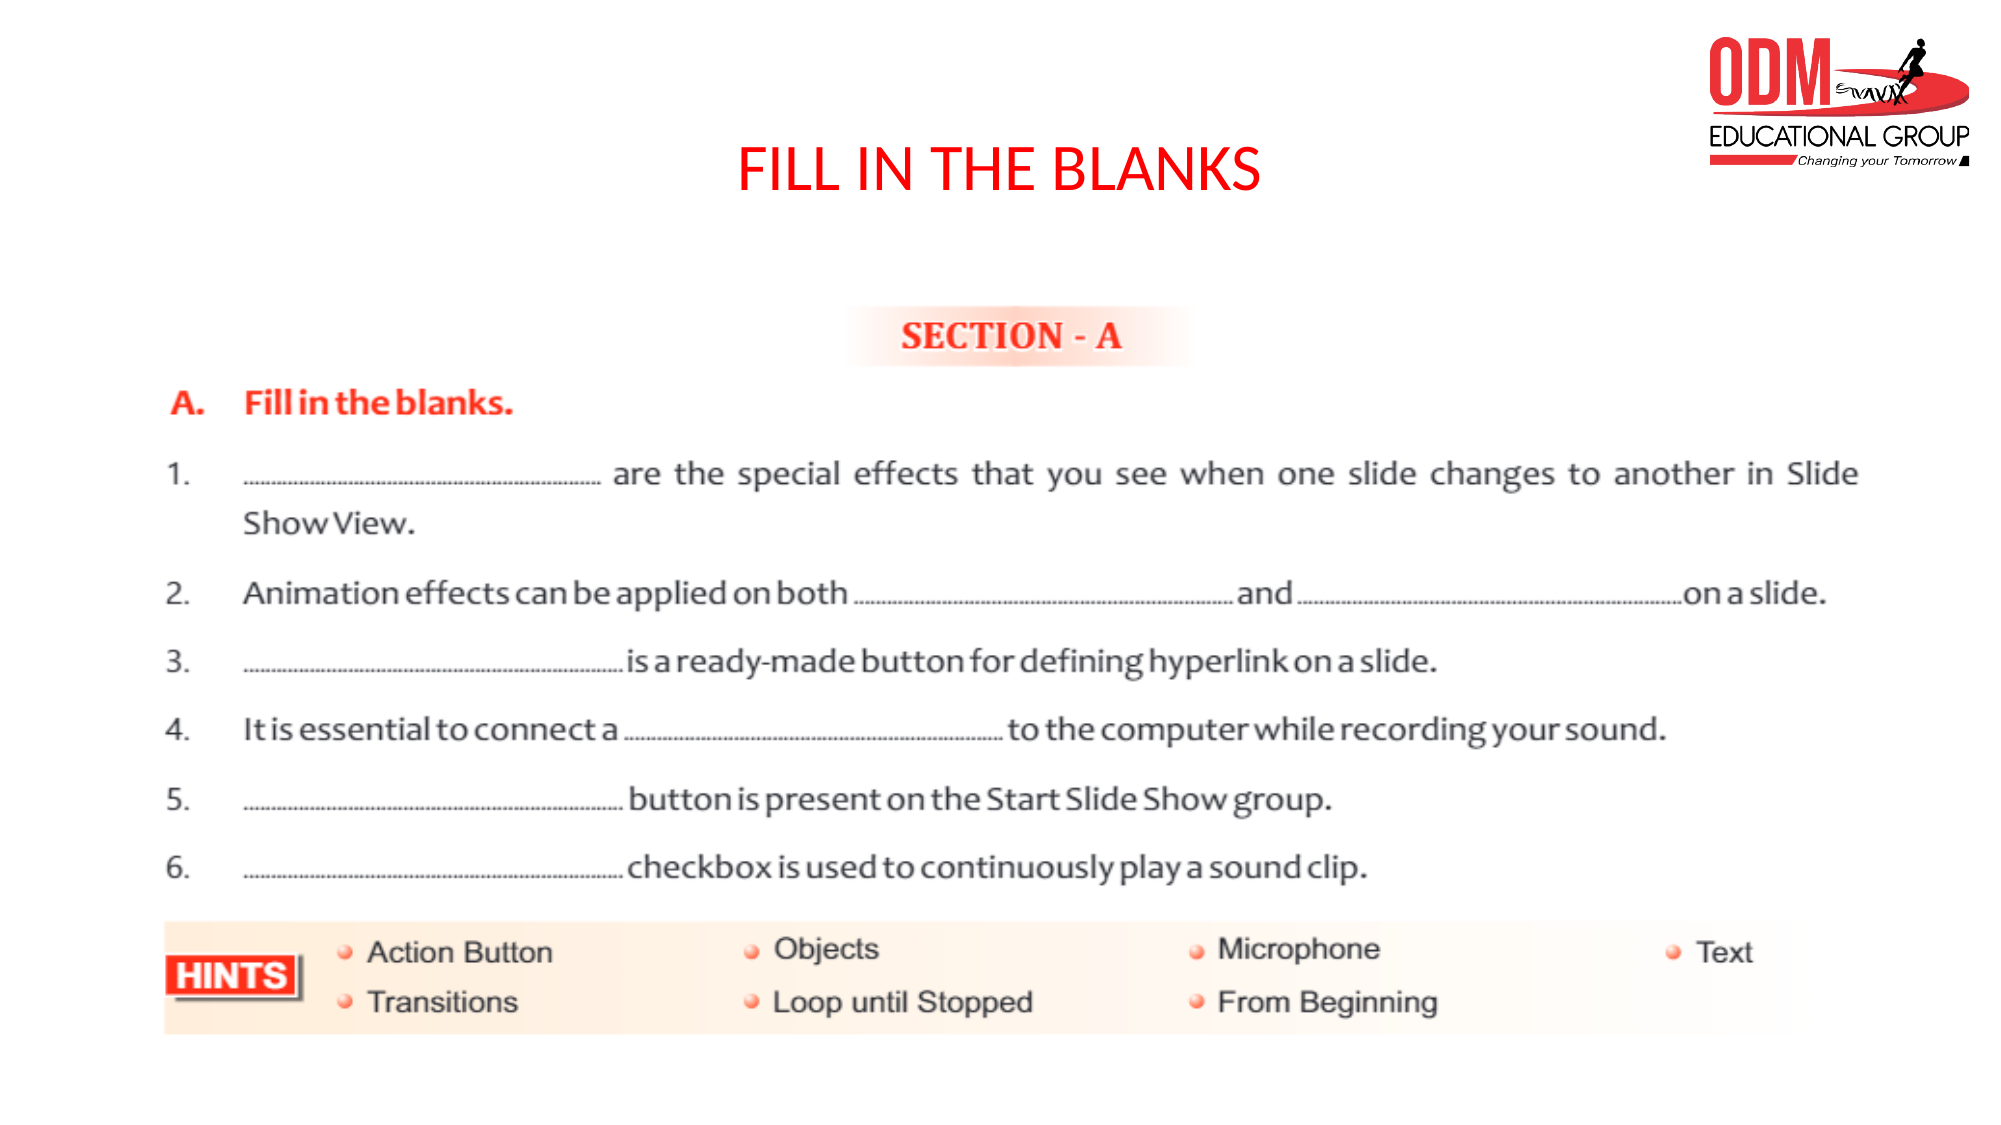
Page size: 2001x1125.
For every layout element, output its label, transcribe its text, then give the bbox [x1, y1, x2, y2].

picture [137, 277, 1890, 1042]
text_box [1710, 37, 1970, 167]
title FILL IN THE BLANKS [137, 59, 1863, 277]
